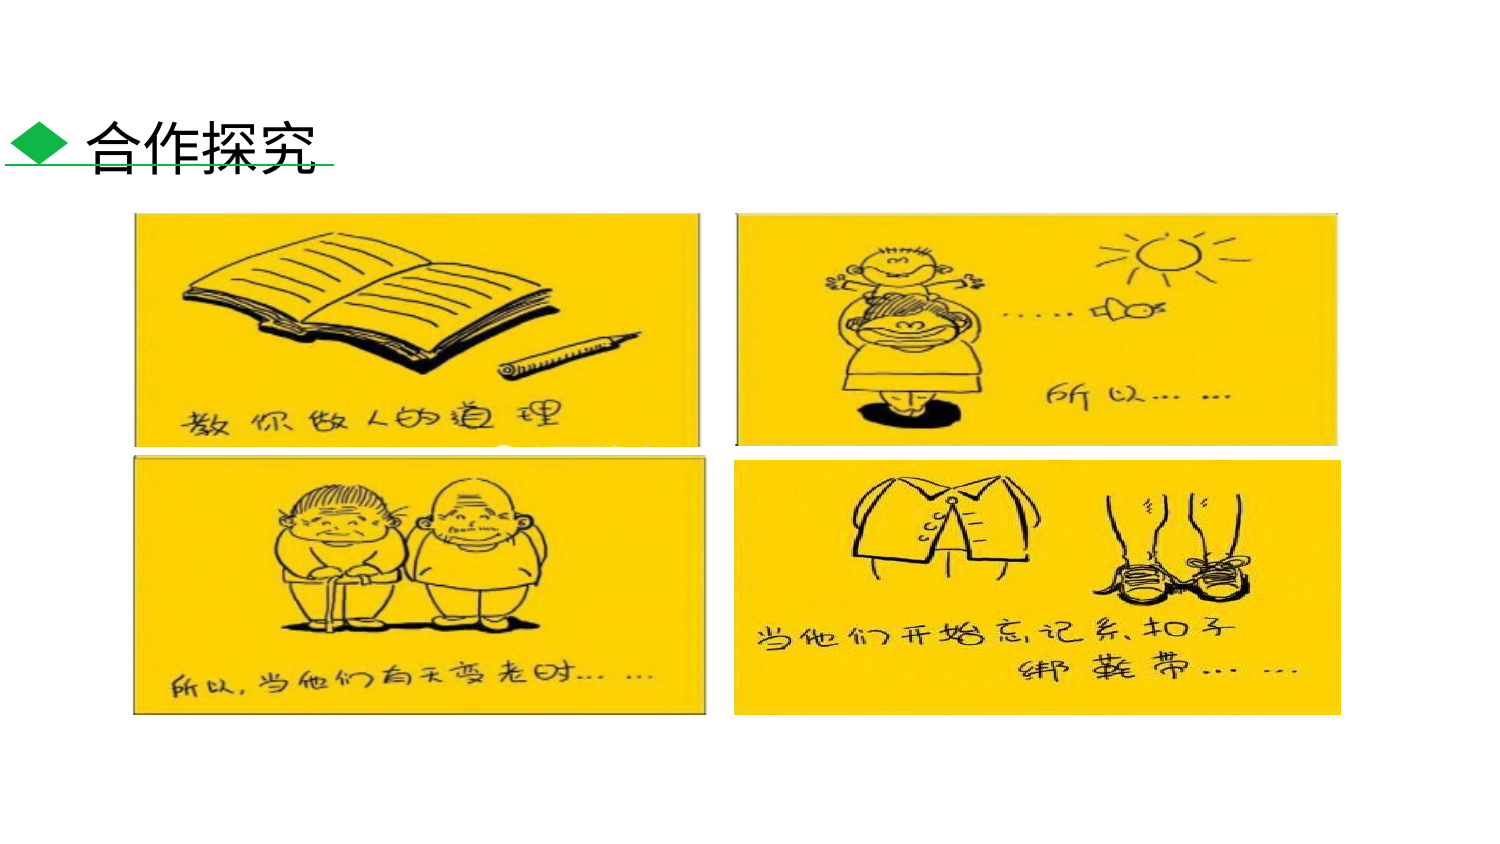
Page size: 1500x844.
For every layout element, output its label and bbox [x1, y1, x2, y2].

text_box [4, 105, 334, 191]
picture [132, 213, 703, 447]
picture [132, 455, 709, 715]
picture [734, 213, 1341, 447]
picture [734, 460, 1341, 715]
